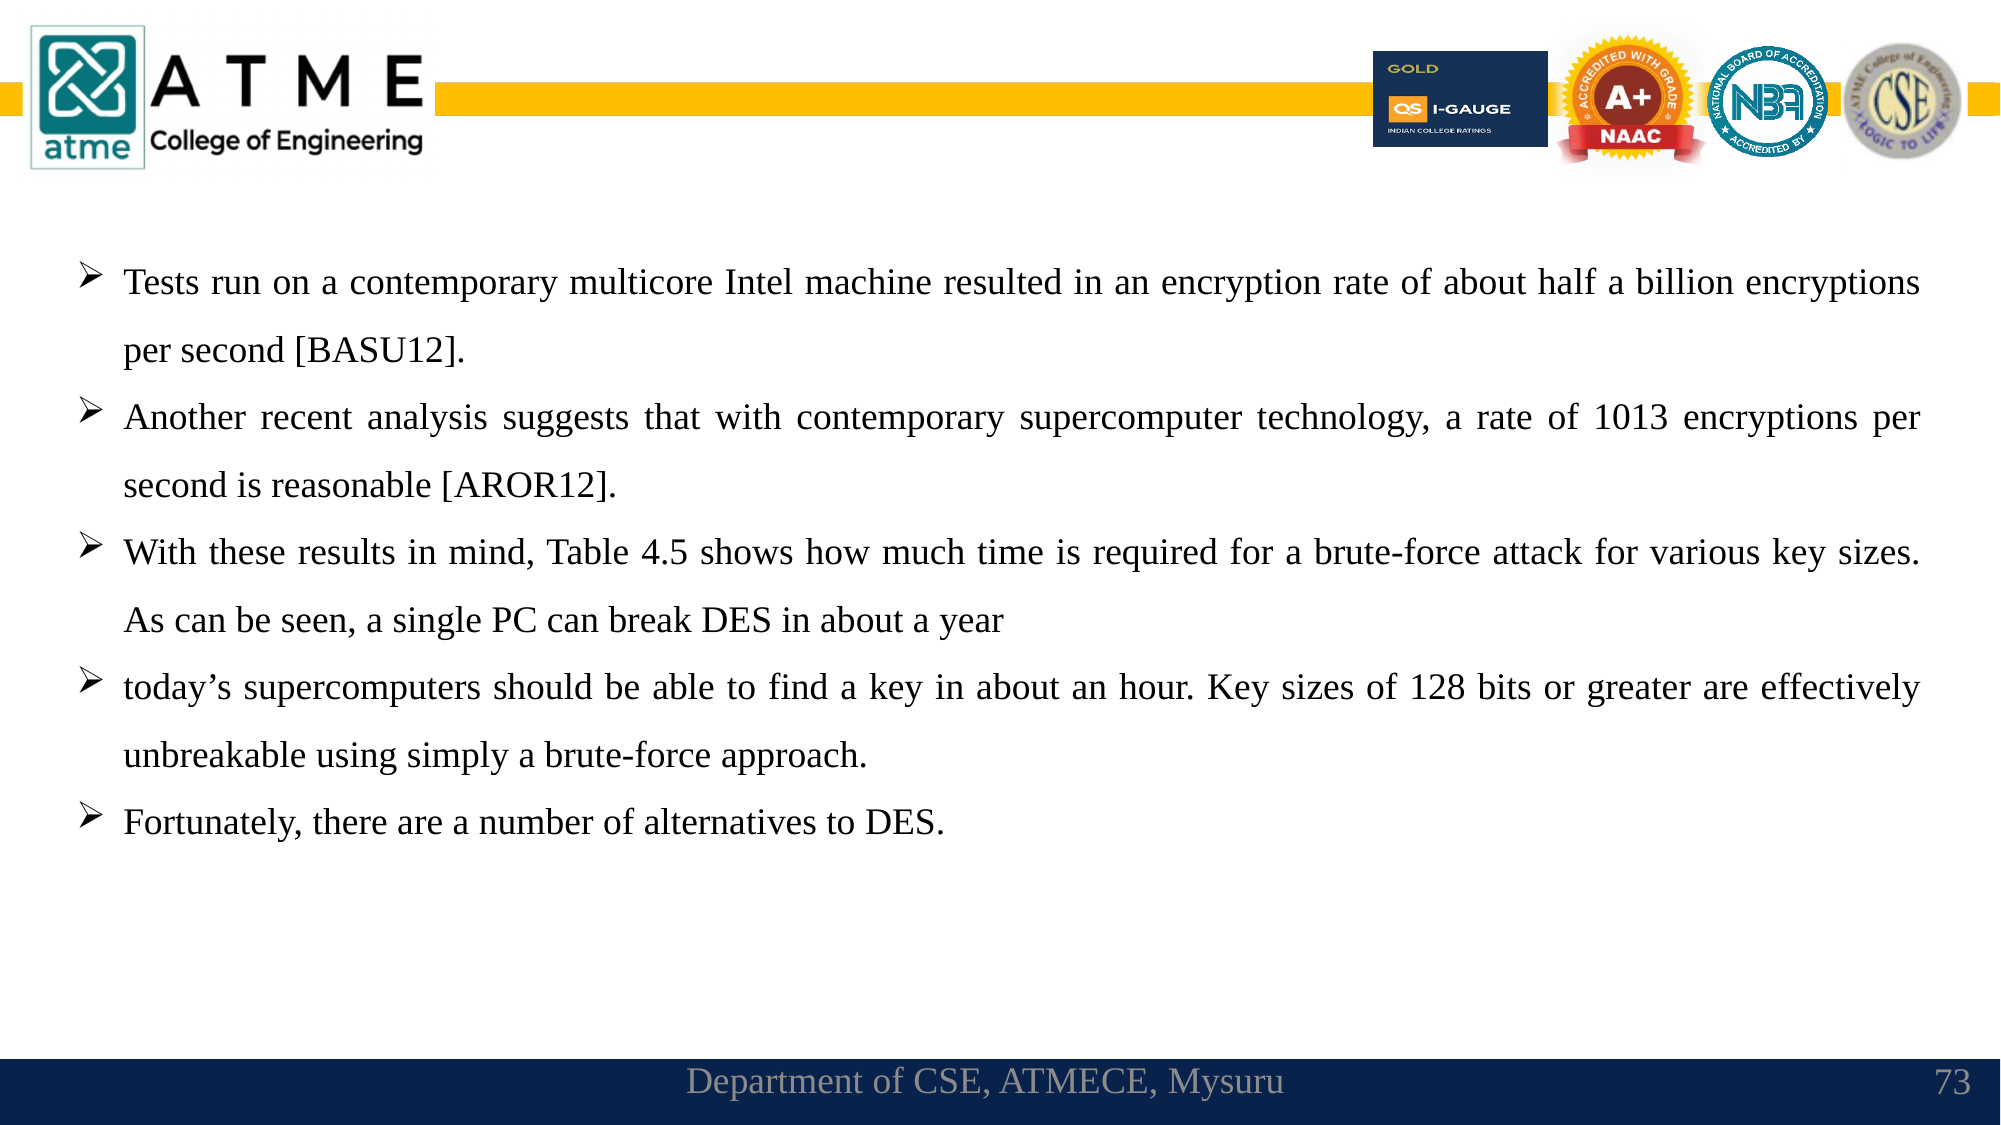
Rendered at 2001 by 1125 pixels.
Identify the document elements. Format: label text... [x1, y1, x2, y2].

picture [22, 15, 435, 178]
picture [1840, 26, 1968, 176]
slide_number 73 [1511, 1057, 1972, 1103]
footer Department of CSE, ATMECE, Mysuru [501, 1056, 1470, 1102]
picture [0, 1059, 2001, 1125]
text_box Tests run on a contemporary multicore Intel machine resulted in an encryption rate of about half a billion encryptions per second [BASU12]. Another recent analysis suggests that with contemporary supercomputer technology, a rate of 1013 encryptions per second is reasonable [AROR12]. With these results in mind, Table 4.5 shows how much time is required for a brute-force attack for various key sizes. As can be seen, a single PC can break DES in about a year today’s supercomputers should be able to find a key in about an hour. Key sizes of 128 bits or greater are effectively unbreakable using simply a brute-force approach. Fortunately, there are a number of alternatives to DES. [61, 227, 1939, 850]
picture [1373, 20, 1828, 180]
